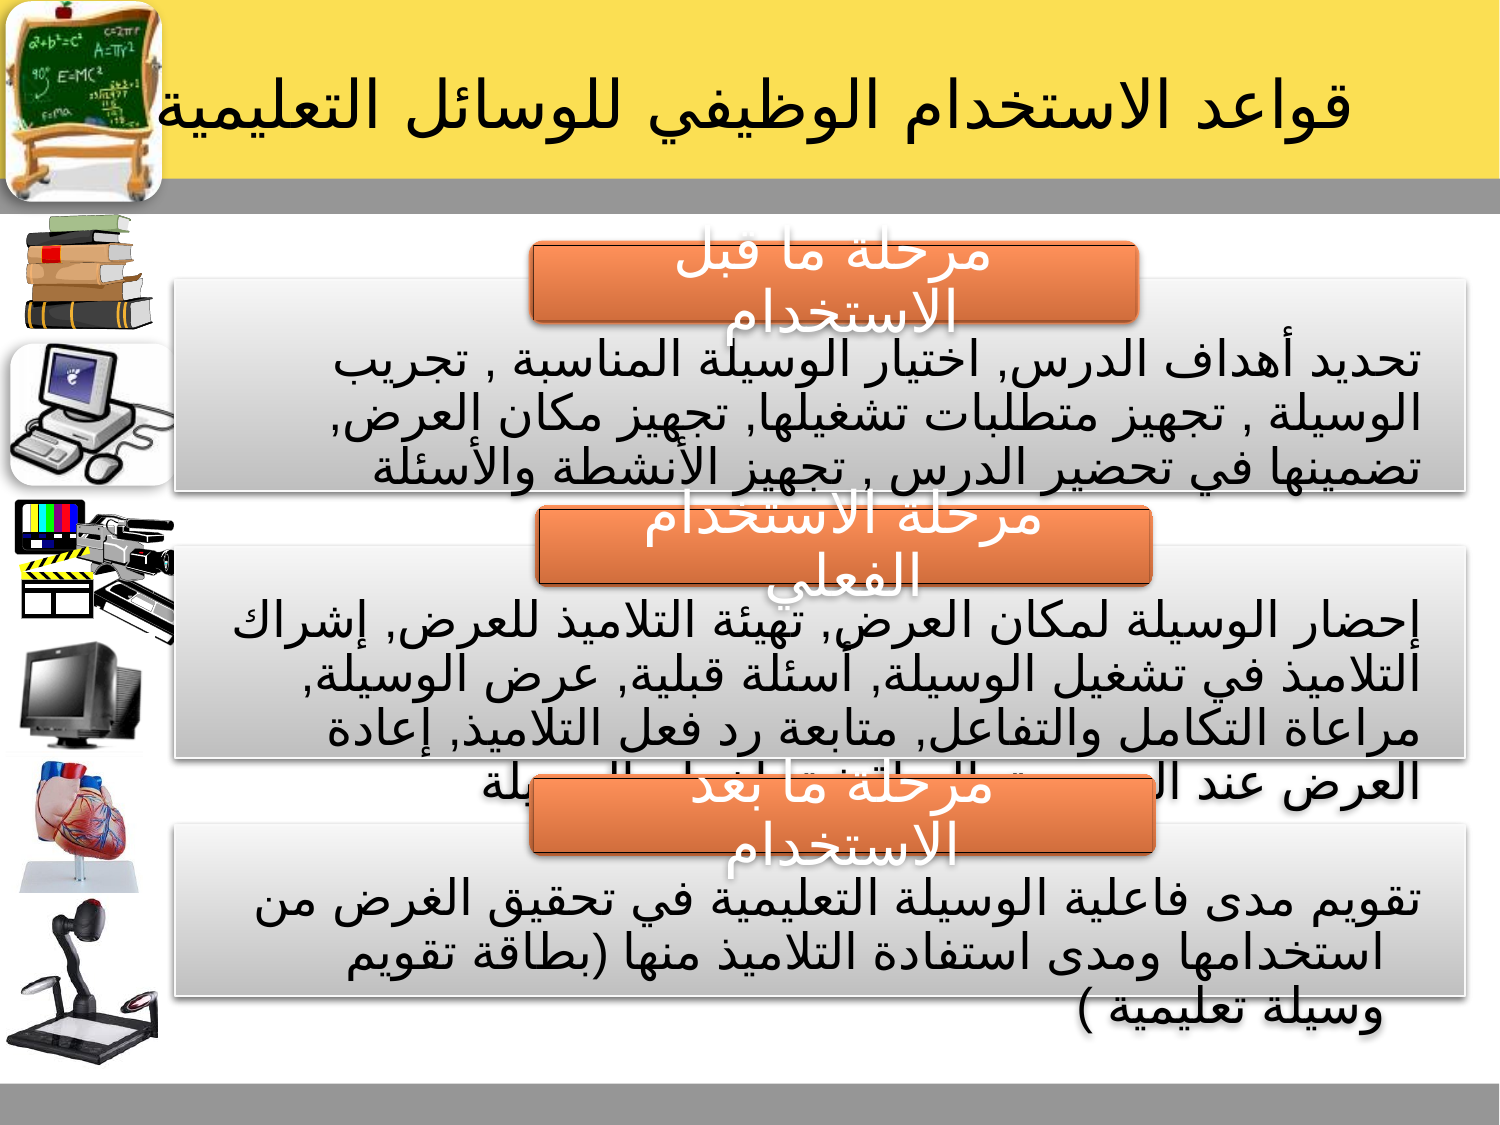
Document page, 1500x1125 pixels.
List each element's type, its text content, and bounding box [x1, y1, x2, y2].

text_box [534, 504, 1154, 588]
picture [10, 343, 174, 486]
title قواعد الاستخدام الوظيفي للوسائل التعليمية [74, 42, 1436, 162]
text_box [174, 279, 1466, 492]
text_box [174, 824, 1466, 997]
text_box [529, 773, 1157, 857]
picture [0, 633, 158, 1083]
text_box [529, 241, 1139, 324]
picture [5, 1, 162, 202]
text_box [174, 546, 1466, 759]
